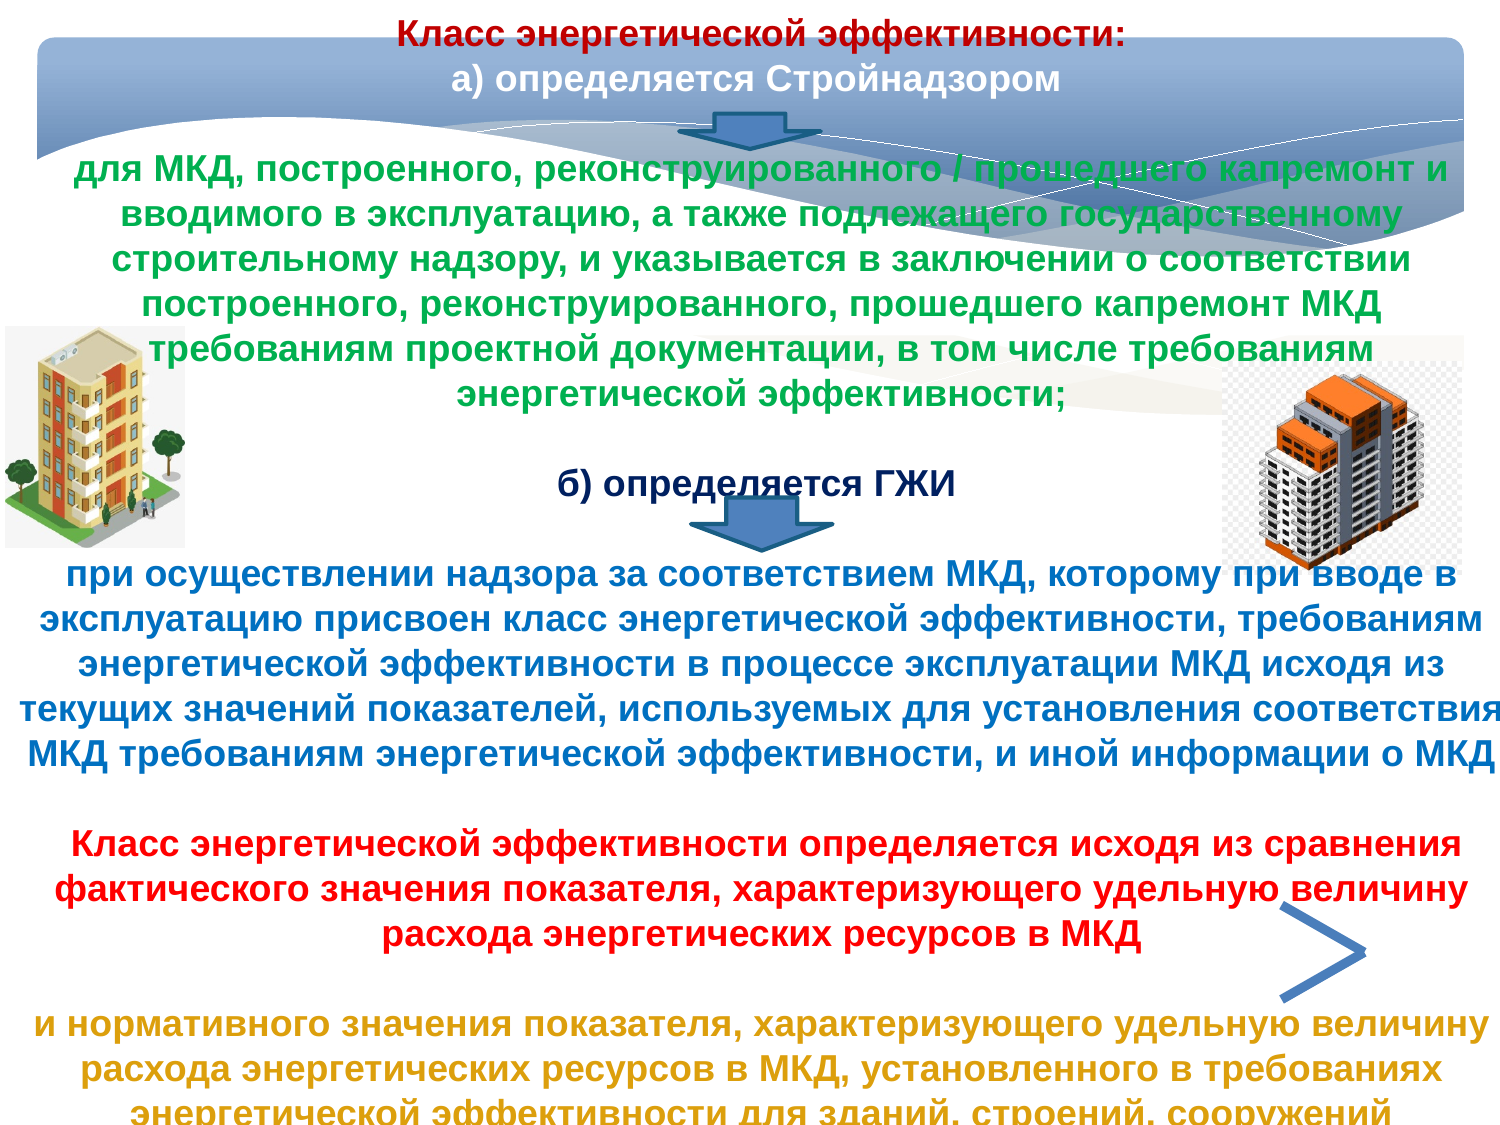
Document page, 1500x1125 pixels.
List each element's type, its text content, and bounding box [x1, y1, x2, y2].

text_box [1281, 904, 1364, 952]
picture [1222, 361, 1462, 575]
text_box [1281, 951, 1365, 1001]
picture [5, 326, 185, 548]
text_box Класс энергетической эффективности: а) определяется Стройнадзором для МКД, построенного, реконструированного / прошедшего капремонт и вводимого в эксплуатацию, а также подлежащего государственному строительному надзору, и указывается в заключении о соответствии построенного, реконструированного, прошедшего капремонт МКД требованиям проектной документации, в том числе требованиям энергетической эффективности; б) определяется ГЖИ при осуществлении надзора за соответствием МКД, которому при вводе в эксплуатацию присвоен класс энергетической эффективности, требованиям энергетической эффективности в процессе эксплуатации МКД исходя из текущих значений показателей, используемых для установления соответствия МКД требованиям энергетической эффективности, и иной информации о МКД Класс энергетической эффективности определяется исходя из сравнения фактического значения показателя, характеризующего удельную величину расхода энергетических ресурсов в МКД и нормативного значения показателя, характеризующего удельную величину расхода энергетических ресурсов в МКД, установленного в требованиях энергетической эффективности для зданий, строений, сооружений [0, 1, 1500, 1125]
text_box [677, 111, 823, 152]
text_box [688, 495, 835, 553]
